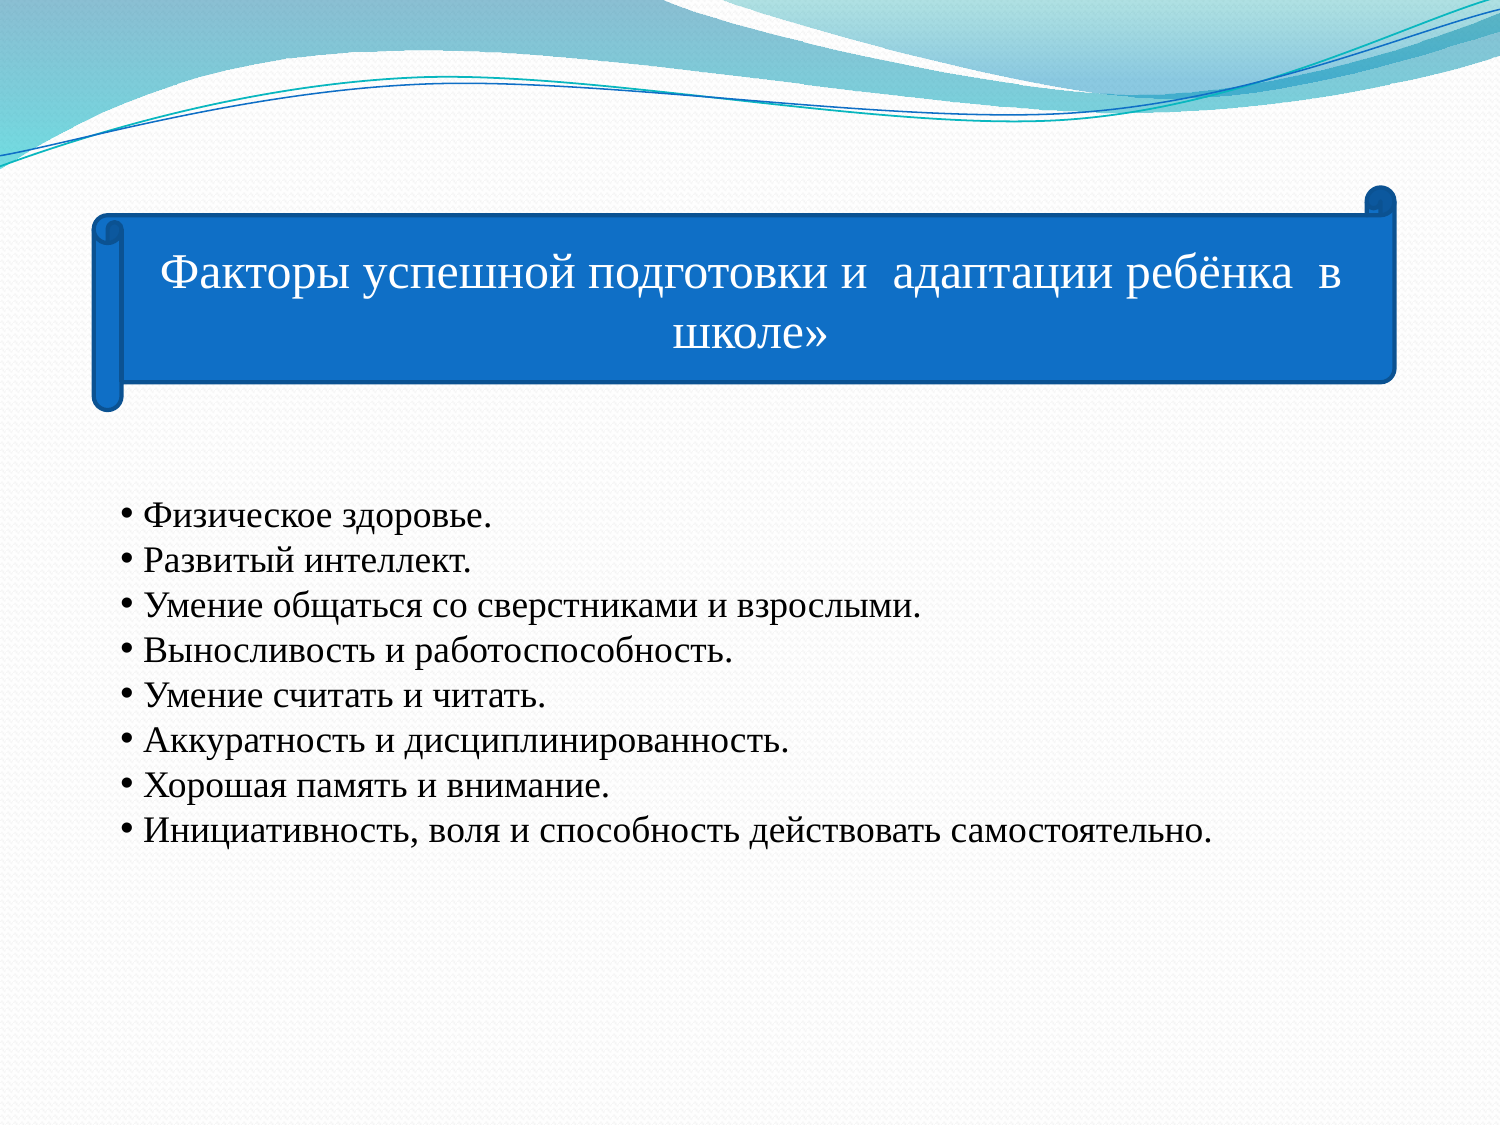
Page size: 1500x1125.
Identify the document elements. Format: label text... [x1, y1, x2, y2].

text_box Факторы успешной подготовки и адаптации ребёнка в школе» [91, 185, 1397, 413]
text_box Физическое здоровье. Развитый интеллект. Умение общаться со сверстниками и взрослыми. Выносливость и работоспособность. Умение считать и читать. Аккуратность и дисциплинированность. Хорошая память и внимание. Инициативность, воля и способность действовать самостоятельно. [105, 447, 1395, 858]
